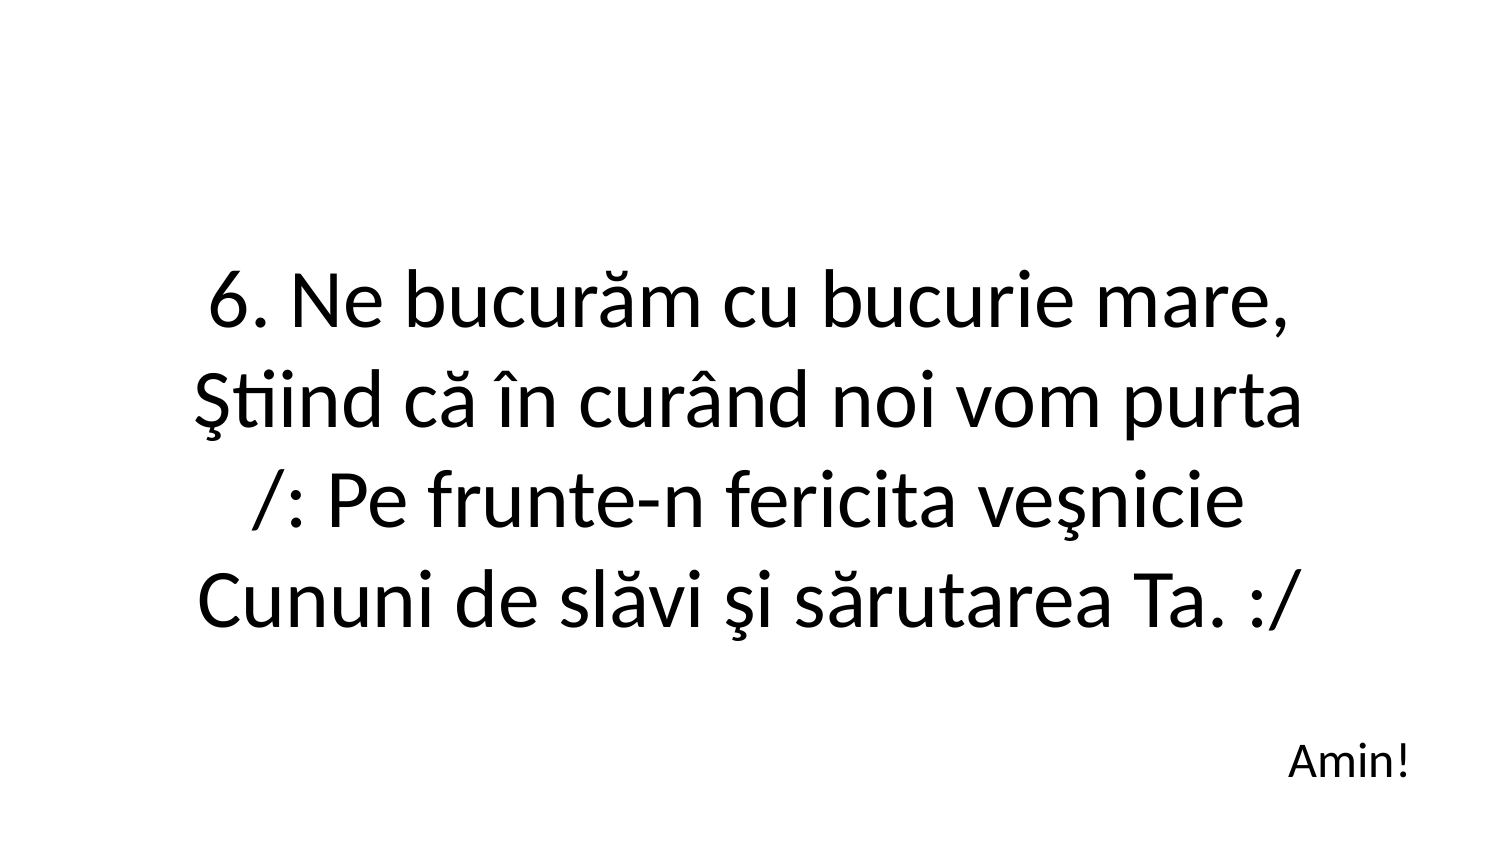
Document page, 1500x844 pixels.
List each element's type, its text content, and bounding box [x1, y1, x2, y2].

text_box Amin! [1273, 674, 1427, 795]
text_box 6. Ne bucurăm cu bucurie mare, Ştiind că în curând noi vom purta /: Pe frunte-n fericita veşnicie Cununi de slăvi şi sărutarea Ta. :/ [179, 192, 1321, 652]
